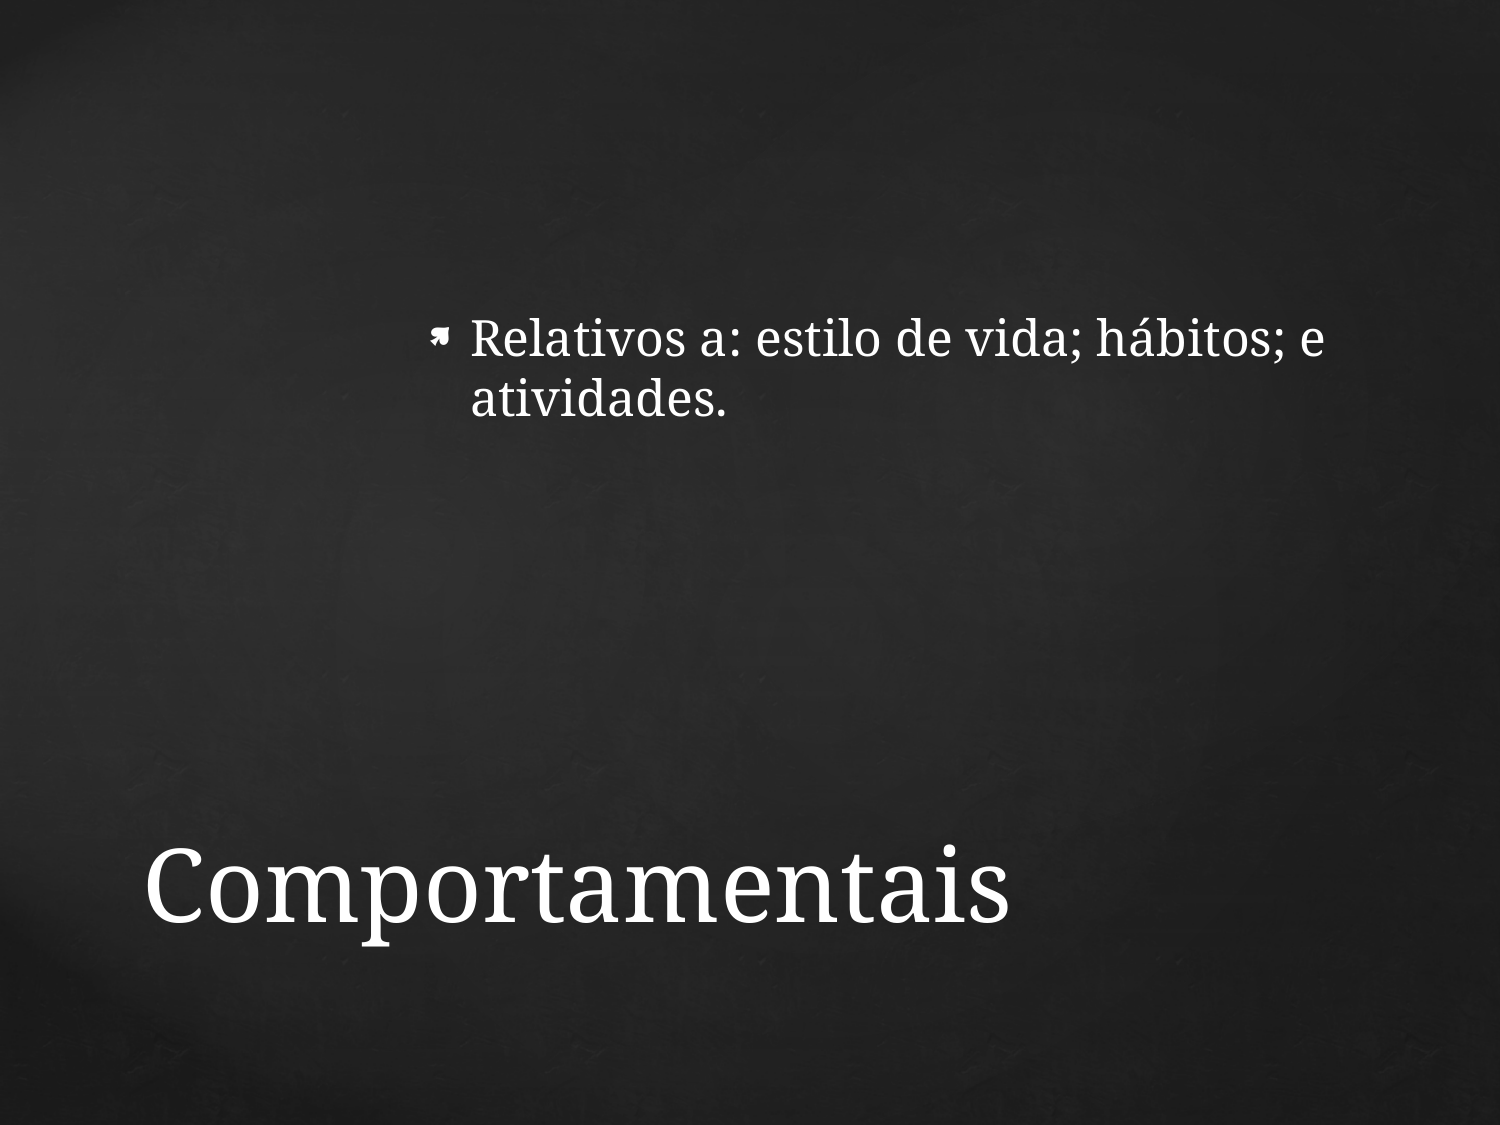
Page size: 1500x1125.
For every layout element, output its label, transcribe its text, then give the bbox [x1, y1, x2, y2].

title Comportamentais [127, 704, 1447, 950]
list Relativos a: estilo de vida; hábitos; e atividades. [350, 112, 1350, 704]
